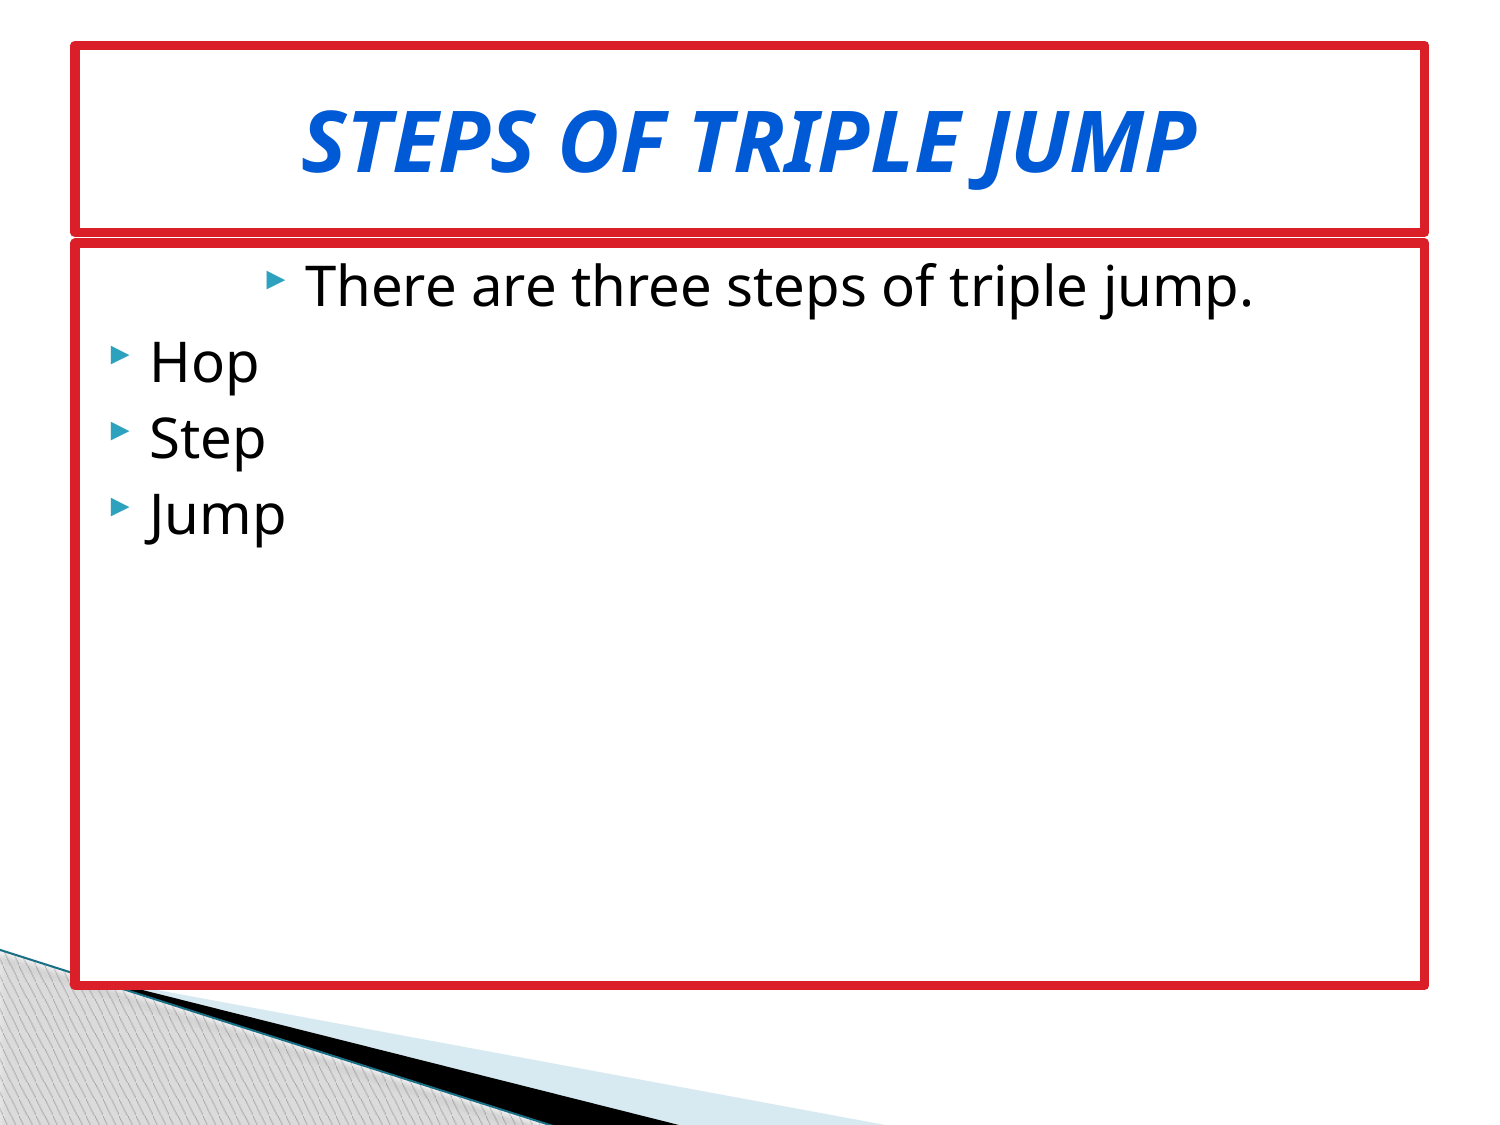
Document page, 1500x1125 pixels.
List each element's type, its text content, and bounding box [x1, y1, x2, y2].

title Steps of Triple Jump [70, 41, 1429, 237]
list There are three steps of triple jump. Hop Step Jump [70, 238, 1429, 990]
